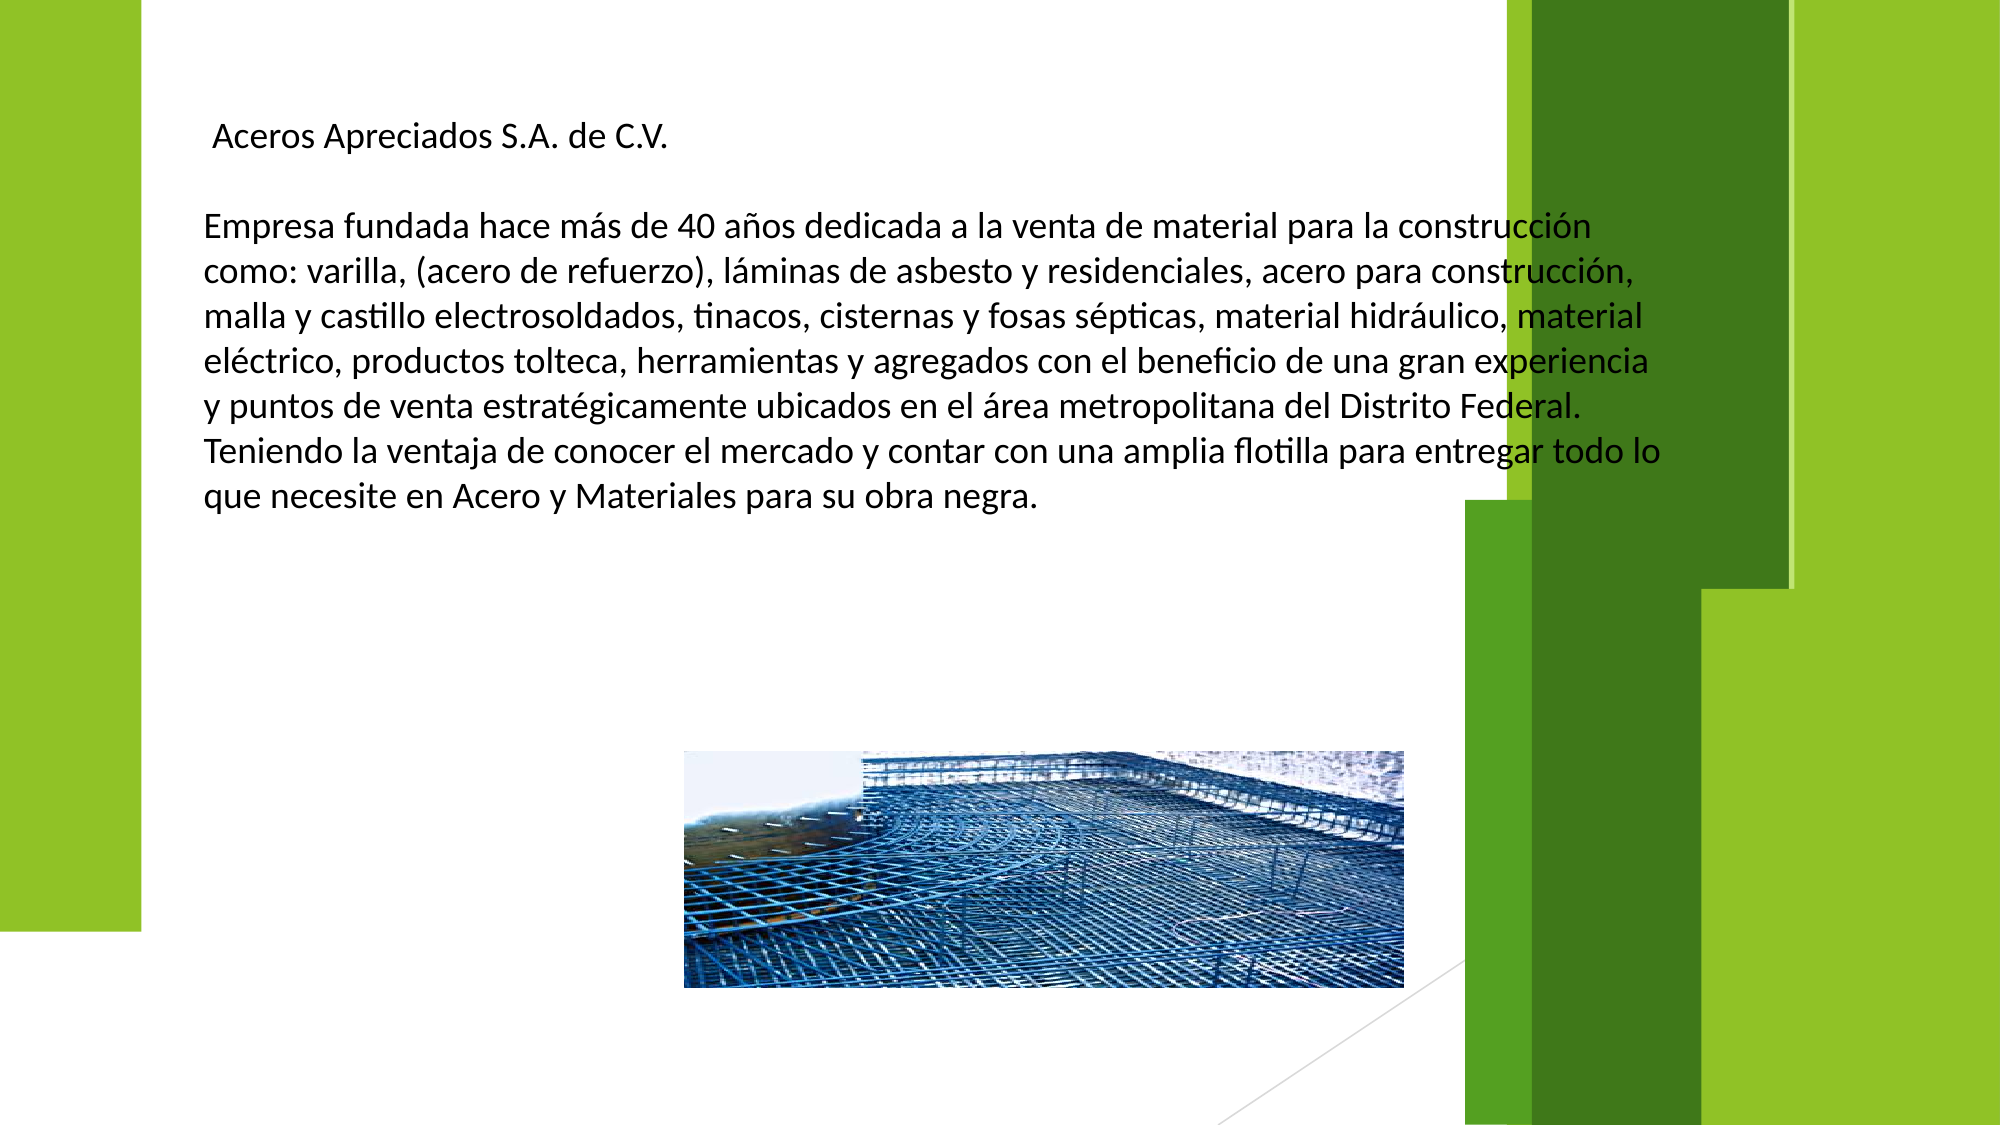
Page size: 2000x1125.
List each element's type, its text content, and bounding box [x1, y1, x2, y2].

picture [684, 751, 1404, 989]
text_box Aceros Apreciados S.A. de C.V. Empresa fundada hace más de 40 años dedicada a la venta de material para la construcción como: varilla, (acero de refuerzo), láminas de asbesto y residenciales, acero para construcción, malla y castillo electrosoldados, tinacos, cisternas y fosas sépticas, material hidráulico, material eléctrico, productos tolteca, herramientas y agregados con el beneficio de una gran experiencia y puntos de venta estratégicamente ubicados en el área metropolitana del Distrito Federal. Teniendo la ventaja de conocer el mercado y contar con una amplia flotilla para entregar todo lo que necesite en Acero y Materiales para su obra negra. [188, 59, 1685, 749]
